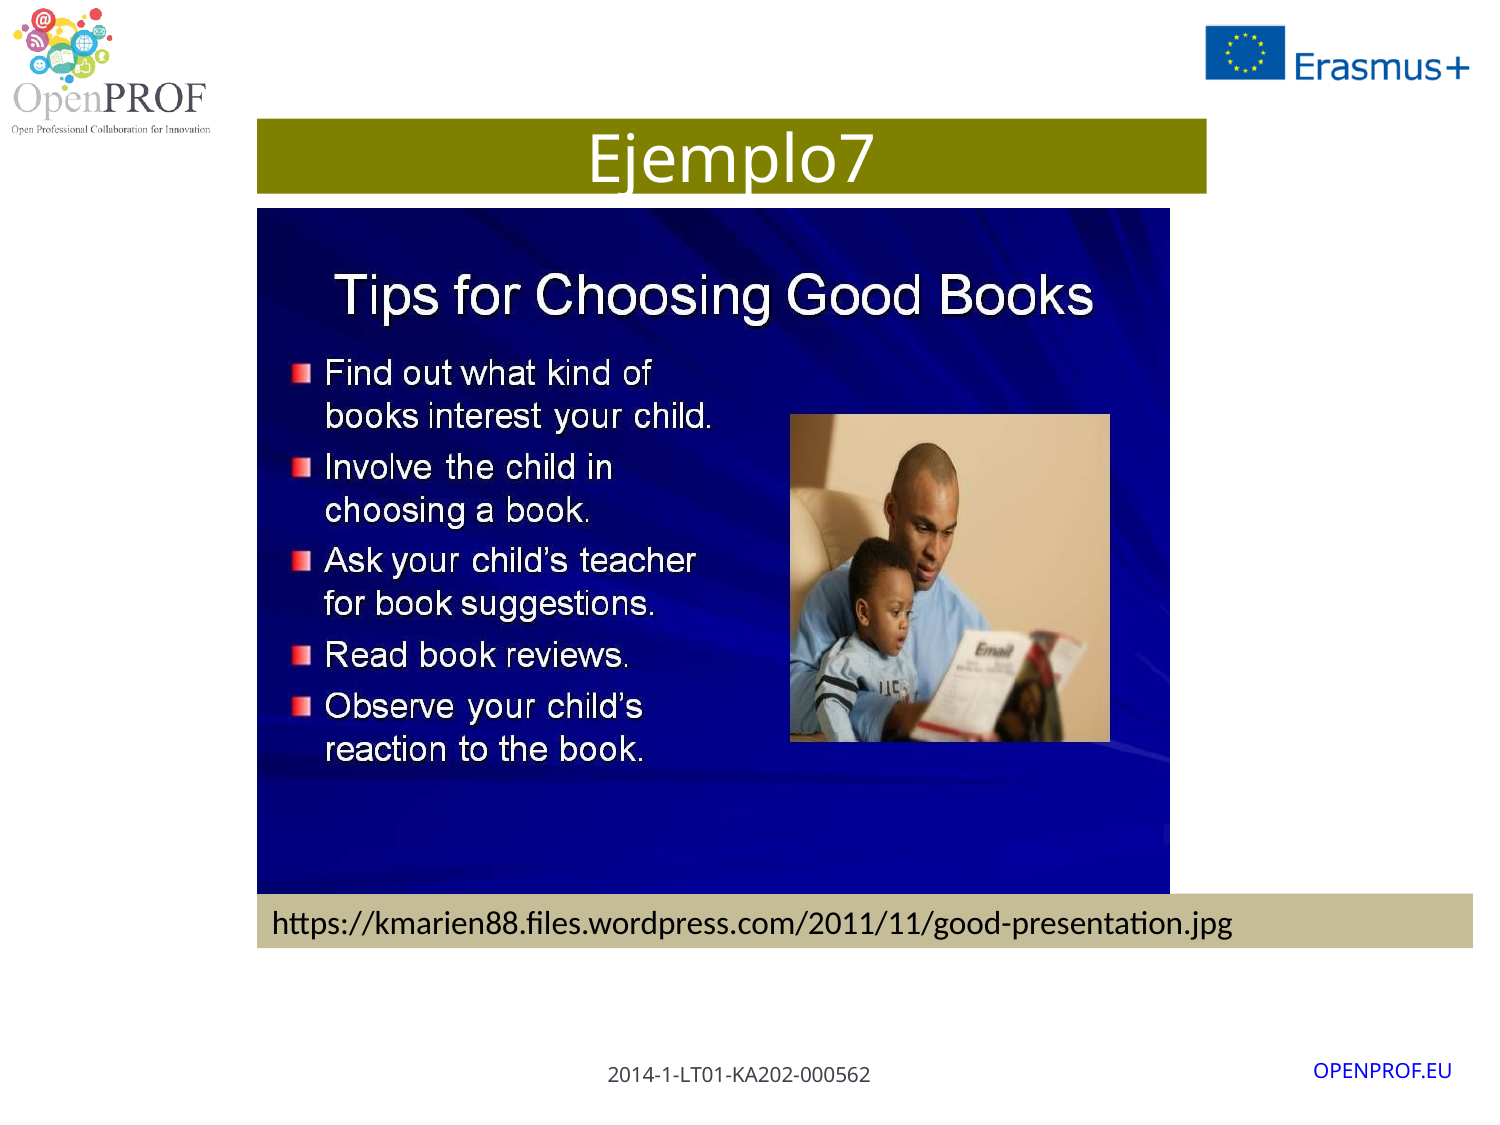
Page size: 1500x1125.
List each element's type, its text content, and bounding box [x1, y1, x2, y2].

title Ejemplo7 [257, 118, 1207, 194]
picture [256, 208, 1171, 894]
picture [0, 0, 212, 143]
picture [1202, 24, 1471, 84]
text_box https://kmarien88.files.wordpress.com/2011/11/good-presentation.jpg [257, 893, 1473, 949]
